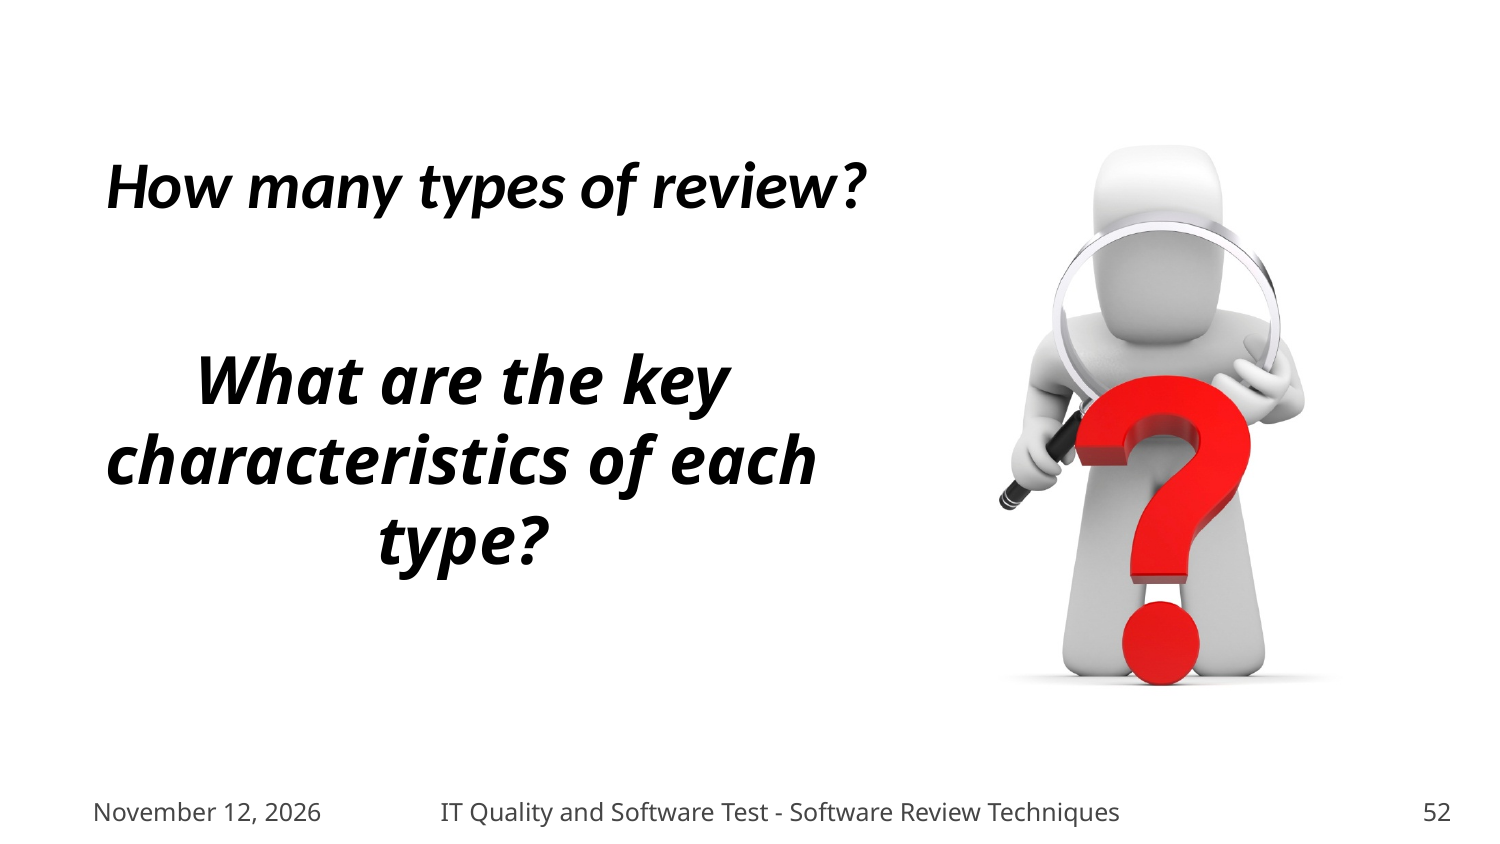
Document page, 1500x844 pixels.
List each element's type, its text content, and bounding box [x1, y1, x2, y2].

text_box How many types of review? [91, 134, 884, 229]
picture [893, 84, 1412, 732]
text_box What are the key characteristics of each type? [87, 330, 838, 586]
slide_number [75, 796, 425, 831]
footer IT Quality and Software Test - Software Review Techniques [433, 796, 1337, 831]
slide_number 52 [1345, 796, 1467, 831]
